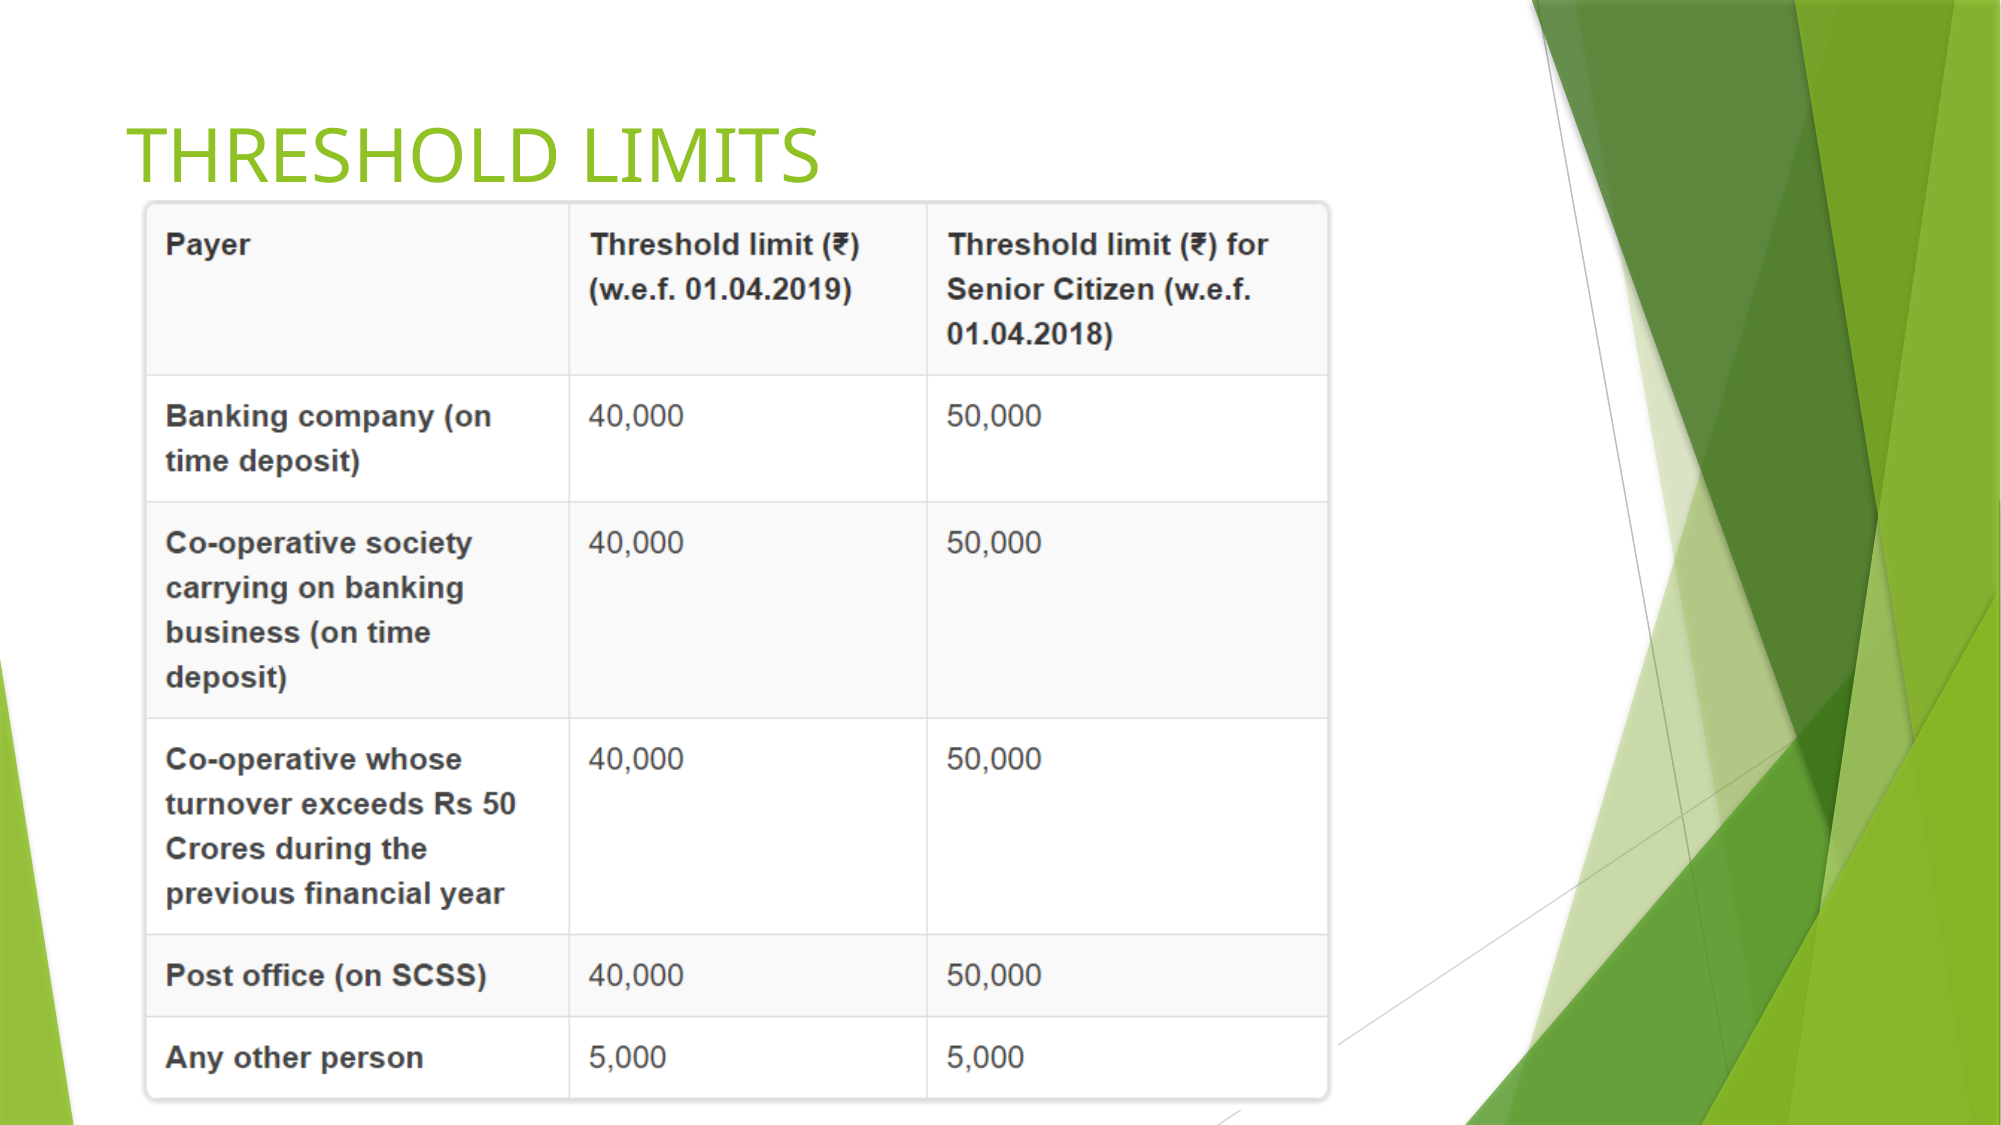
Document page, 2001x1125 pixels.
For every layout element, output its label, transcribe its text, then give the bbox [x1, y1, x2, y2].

title THRESHOLD LIMITS [111, 99, 1480, 220]
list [110, 200, 1338, 1110]
